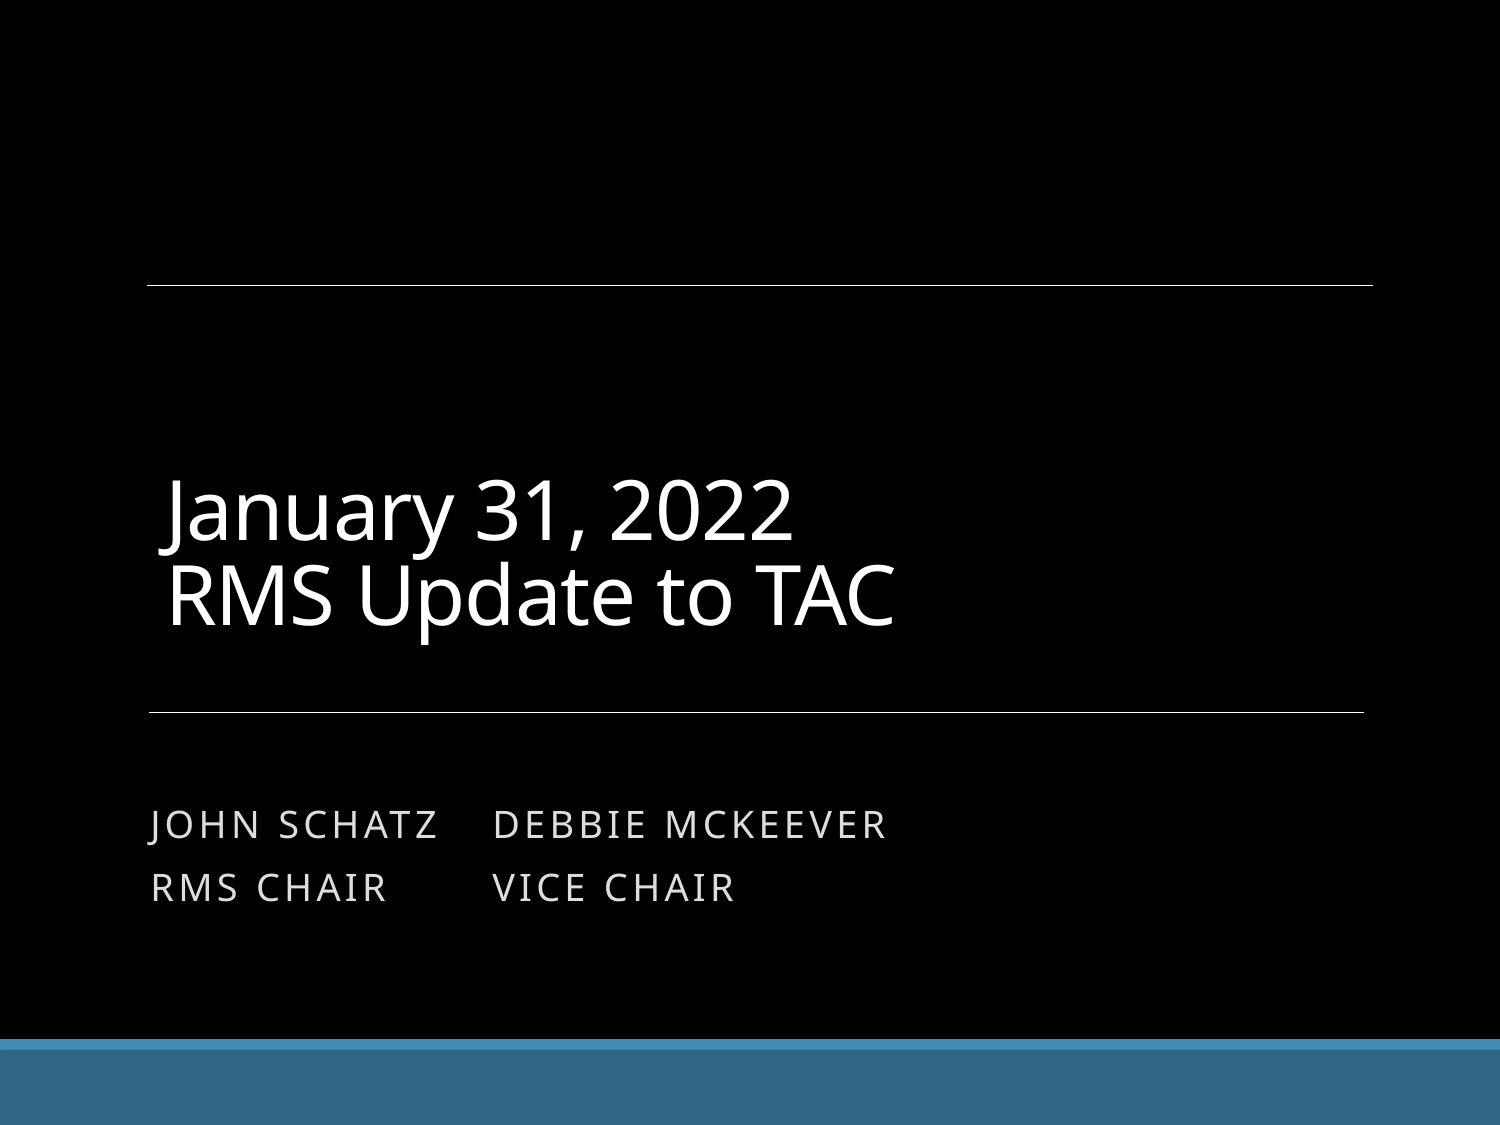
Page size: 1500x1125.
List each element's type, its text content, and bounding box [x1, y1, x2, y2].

subtitle John Schatz Debbie mckeever RMS Chair VICE CHAIR [135, 730, 1373, 919]
title January 31, 2022 RMS Update to TAC [150, 87, 1388, 650]
